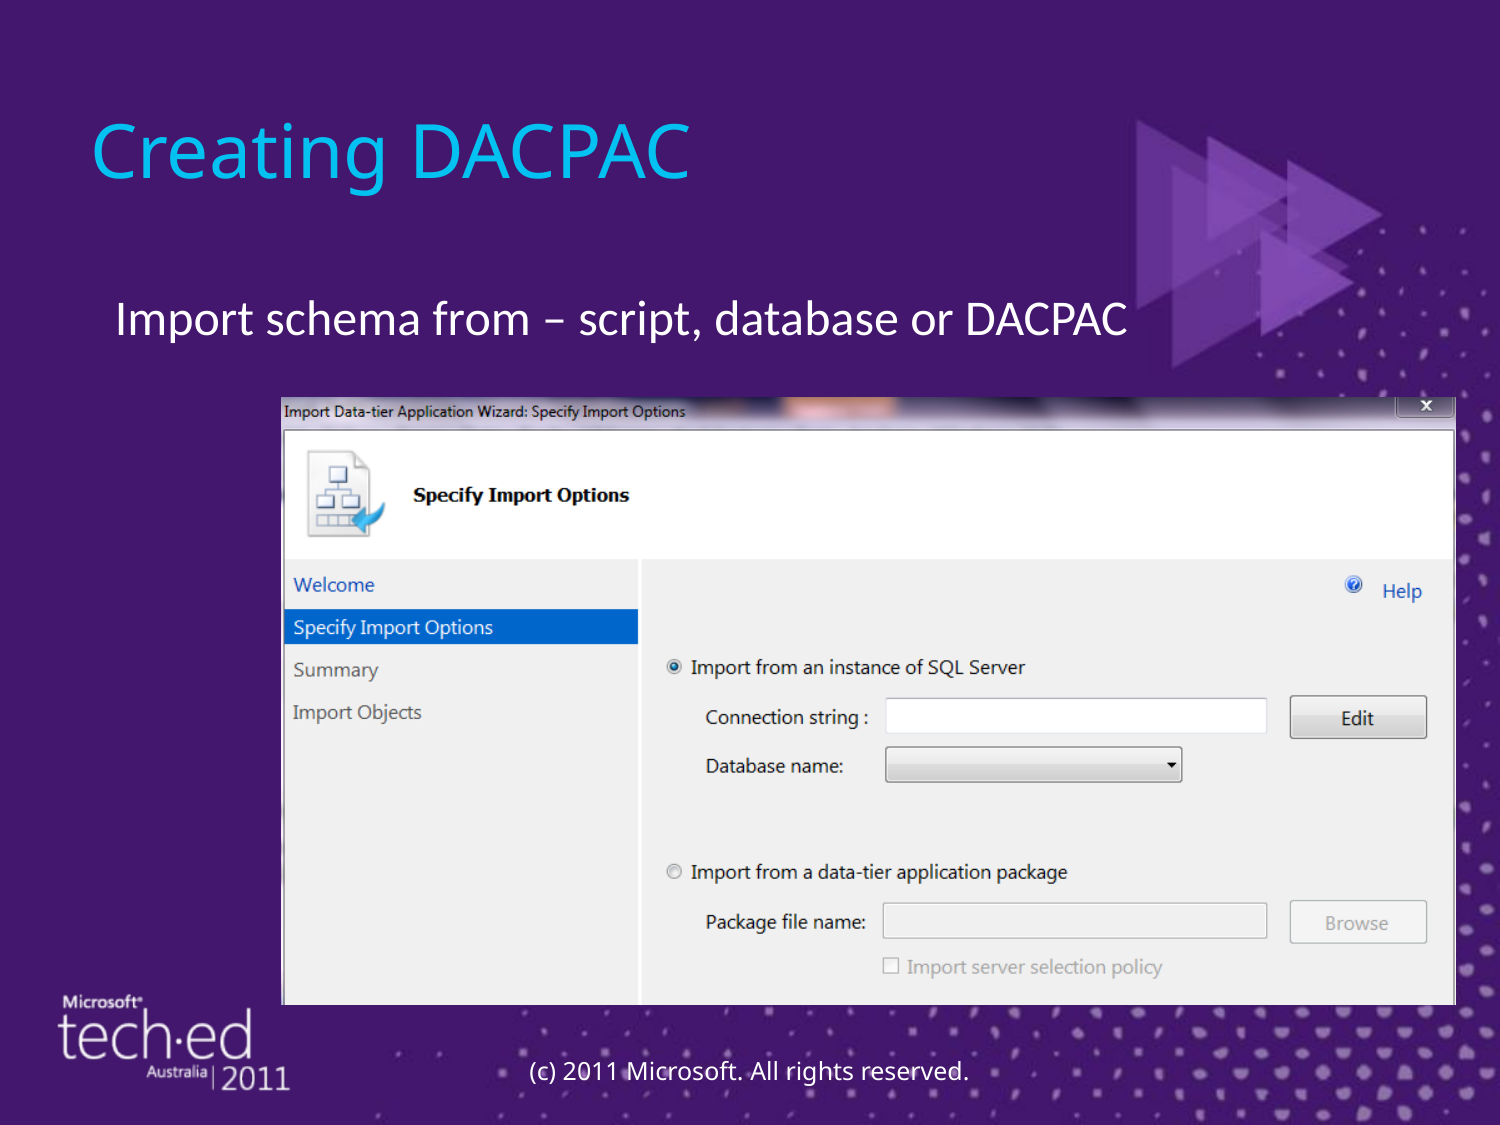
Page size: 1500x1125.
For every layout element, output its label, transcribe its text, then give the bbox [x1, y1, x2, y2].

text_box Import schema from – script, database or DACPAC [100, 277, 1176, 353]
title Creating DACPAC [75, 54, 1425, 243]
footer (c) 2011 Microsoft. All rights reserved. [512, 1042, 988, 1103]
picture [0, 0, 1500, 1125]
